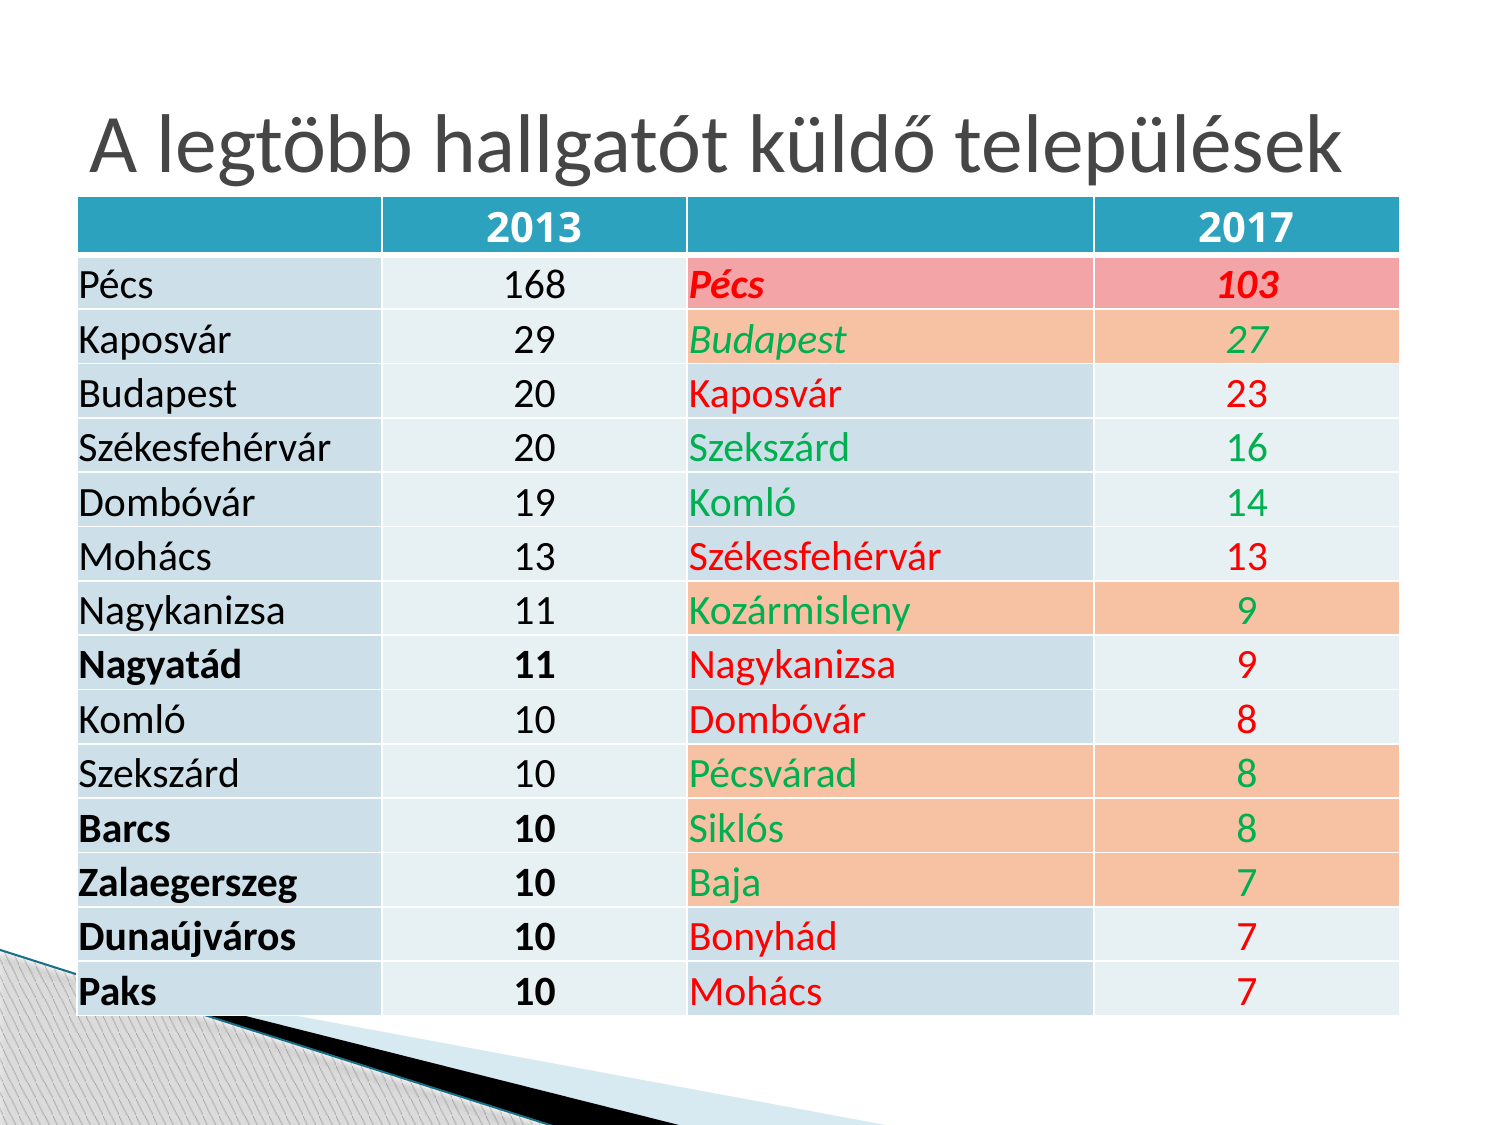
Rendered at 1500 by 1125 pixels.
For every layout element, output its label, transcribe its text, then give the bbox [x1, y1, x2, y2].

table_cell Zalaegerszeg [78, 853, 381, 906]
table_cell 10 [383, 690, 686, 743]
title A legtöbb hallgatót küldő települések [75, 45, 1425, 233]
table_cell Kozármisleny [688, 582, 1093, 634]
table_cell Szekszárd [78, 745, 381, 797]
table_cell 8 [1095, 745, 1399, 797]
table_cell Dombóvár [688, 690, 1093, 743]
table_cell Paks [78, 962, 381, 1015]
table_header [688, 197, 1093, 252]
table_cell 19 [383, 473, 686, 526]
table_cell 13 [383, 527, 686, 580]
table_cell 9 [1095, 582, 1399, 634]
table_cell 8 [1095, 799, 1399, 852]
table_cell Nagykanizsa [688, 636, 1093, 689]
table_header 2017 [1095, 197, 1399, 252]
table_cell Pécsvárad [688, 745, 1093, 797]
table_header 2013 [383, 197, 686, 252]
table_cell Barcs [78, 799, 381, 852]
table_cell Székesfehérvár [78, 419, 381, 471]
table_cell Dombóvár [78, 473, 381, 526]
table_cell 14 [1095, 473, 1399, 526]
table_cell Nagykanizsa [78, 582, 381, 634]
table_cell Komló [78, 690, 381, 743]
table_cell 10 [383, 908, 686, 960]
table_cell 7 [1095, 962, 1399, 1015]
table_cell Székesfehérvár [688, 527, 1093, 580]
table_cell 20 [383, 364, 686, 417]
table_header [78, 197, 381, 252]
table_cell Budapest [688, 310, 1093, 363]
table_cell 103 [1095, 258, 1399, 308]
table_cell 11 [383, 582, 686, 634]
table_cell Kaposvár [78, 310, 381, 363]
table_cell 10 [383, 962, 686, 1015]
table_cell 7 [1095, 908, 1399, 960]
table_cell Budapest [78, 364, 381, 417]
table_cell 27 [1095, 310, 1399, 363]
table_cell Bonyhád [688, 908, 1093, 960]
table_cell Dunaújváros [78, 908, 381, 960]
table_cell Baja [688, 853, 1093, 906]
table_cell 13 [1095, 527, 1399, 580]
table_cell 10 [383, 799, 686, 852]
table_cell Szekszárd [688, 419, 1093, 471]
table_cell Kaposvár [688, 364, 1093, 417]
table_cell 23 [1095, 364, 1399, 417]
table_cell 29 [383, 310, 686, 363]
table_cell Komló [688, 473, 1093, 526]
table_cell Nagyatád [78, 636, 381, 689]
table_cell 10 [383, 745, 686, 797]
table_cell 7 [1095, 853, 1399, 906]
table_cell Mohács [78, 527, 381, 580]
table_cell 9 [1095, 636, 1399, 689]
table_cell 20 [383, 419, 686, 471]
table_cell Siklós [688, 799, 1093, 852]
table_cell 168 [383, 258, 686, 308]
table_cell Mohács [688, 962, 1093, 1015]
table_cell 16 [1095, 419, 1399, 471]
table_cell 11 [383, 636, 686, 689]
table_cell Pécs [78, 258, 381, 308]
table_cell Pécs [688, 258, 1093, 308]
table_cell 8 [1095, 690, 1399, 743]
table_cell 10 [383, 853, 686, 906]
